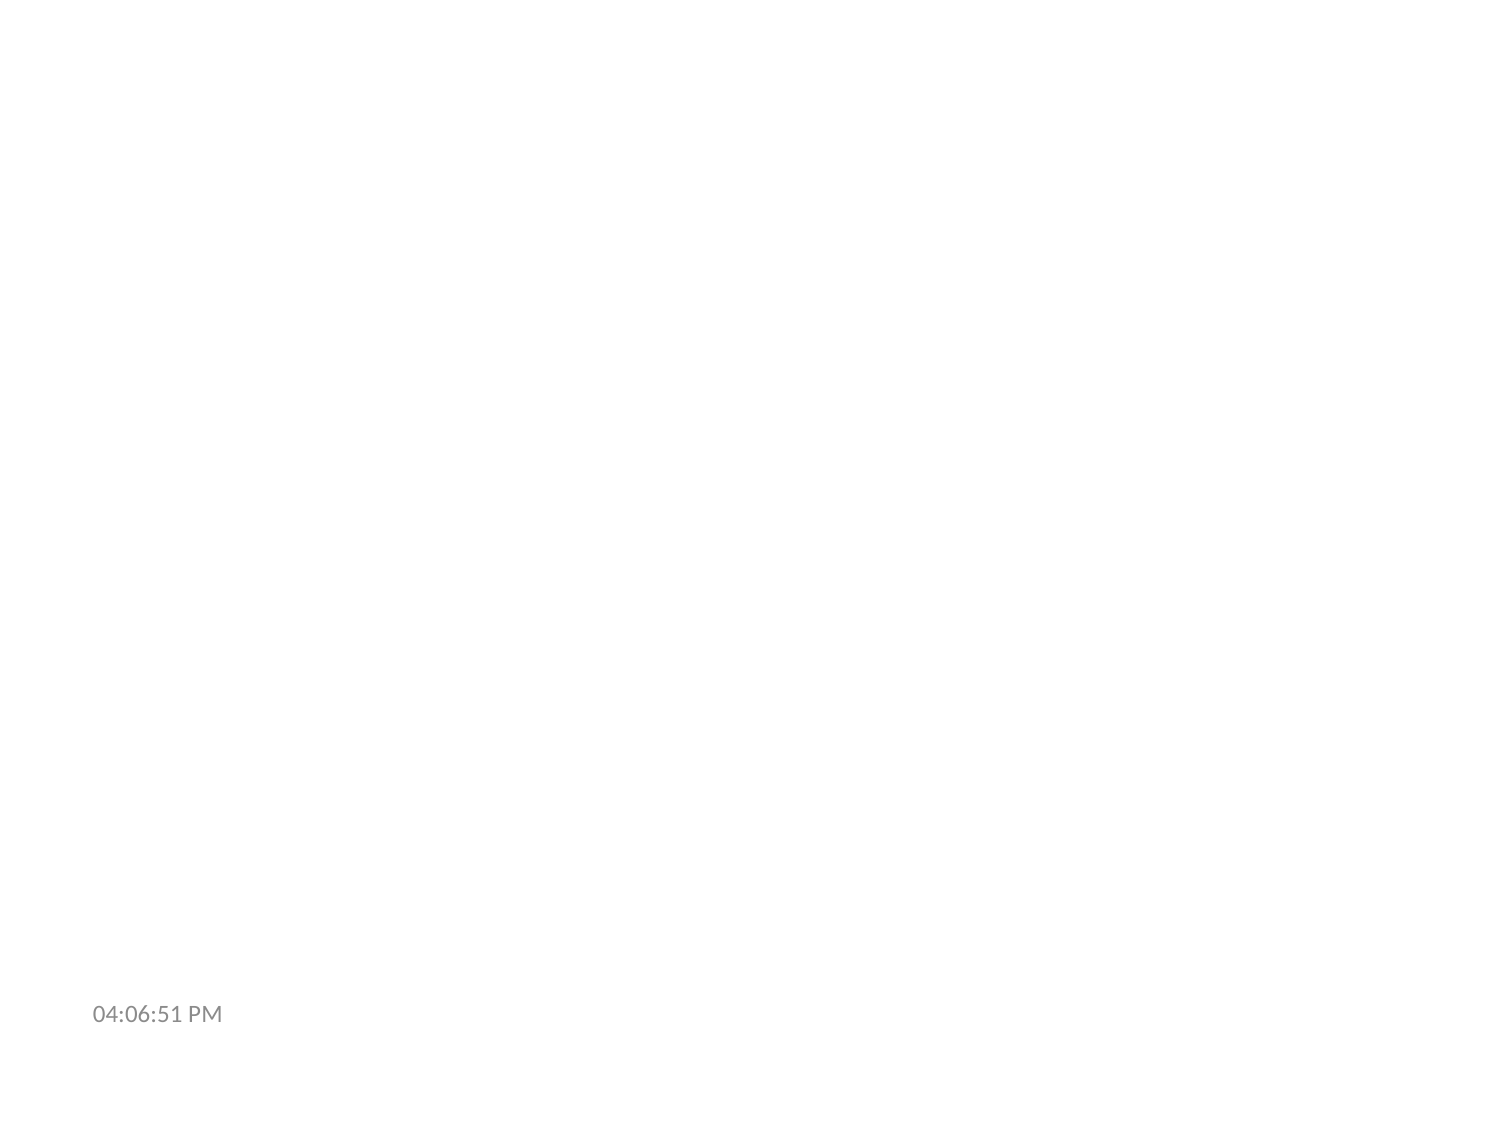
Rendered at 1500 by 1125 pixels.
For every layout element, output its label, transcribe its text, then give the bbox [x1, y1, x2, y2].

text_box 3:35:09 PM [77, 982, 428, 1043]
